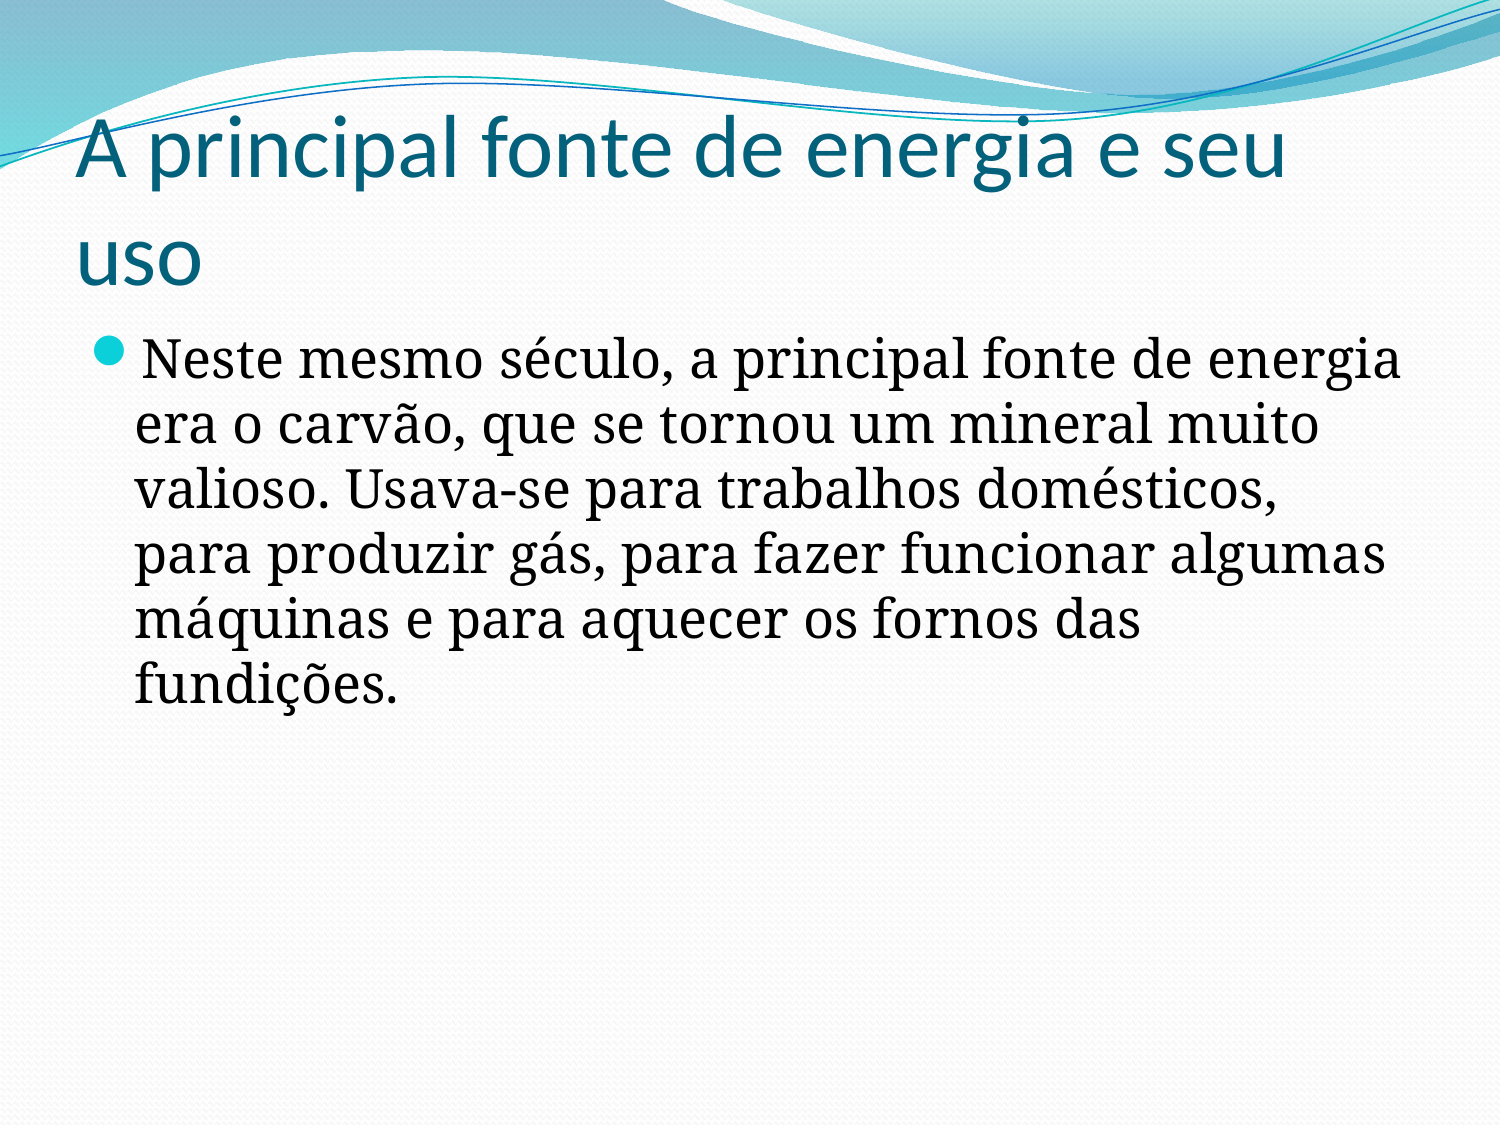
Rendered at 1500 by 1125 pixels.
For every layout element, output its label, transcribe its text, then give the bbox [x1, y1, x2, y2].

title A principal fonte de energia e seu uso [75, 105, 1425, 303]
list Neste mesmo século, a principal fonte de energia era o carvão, que se tornou um mineral muito valioso. Usava-se para trabalhos domésticos, para produzir gás, para fazer funcionar algumas máquinas e para aquecer os fornos das fundições. [75, 317, 1425, 1038]
